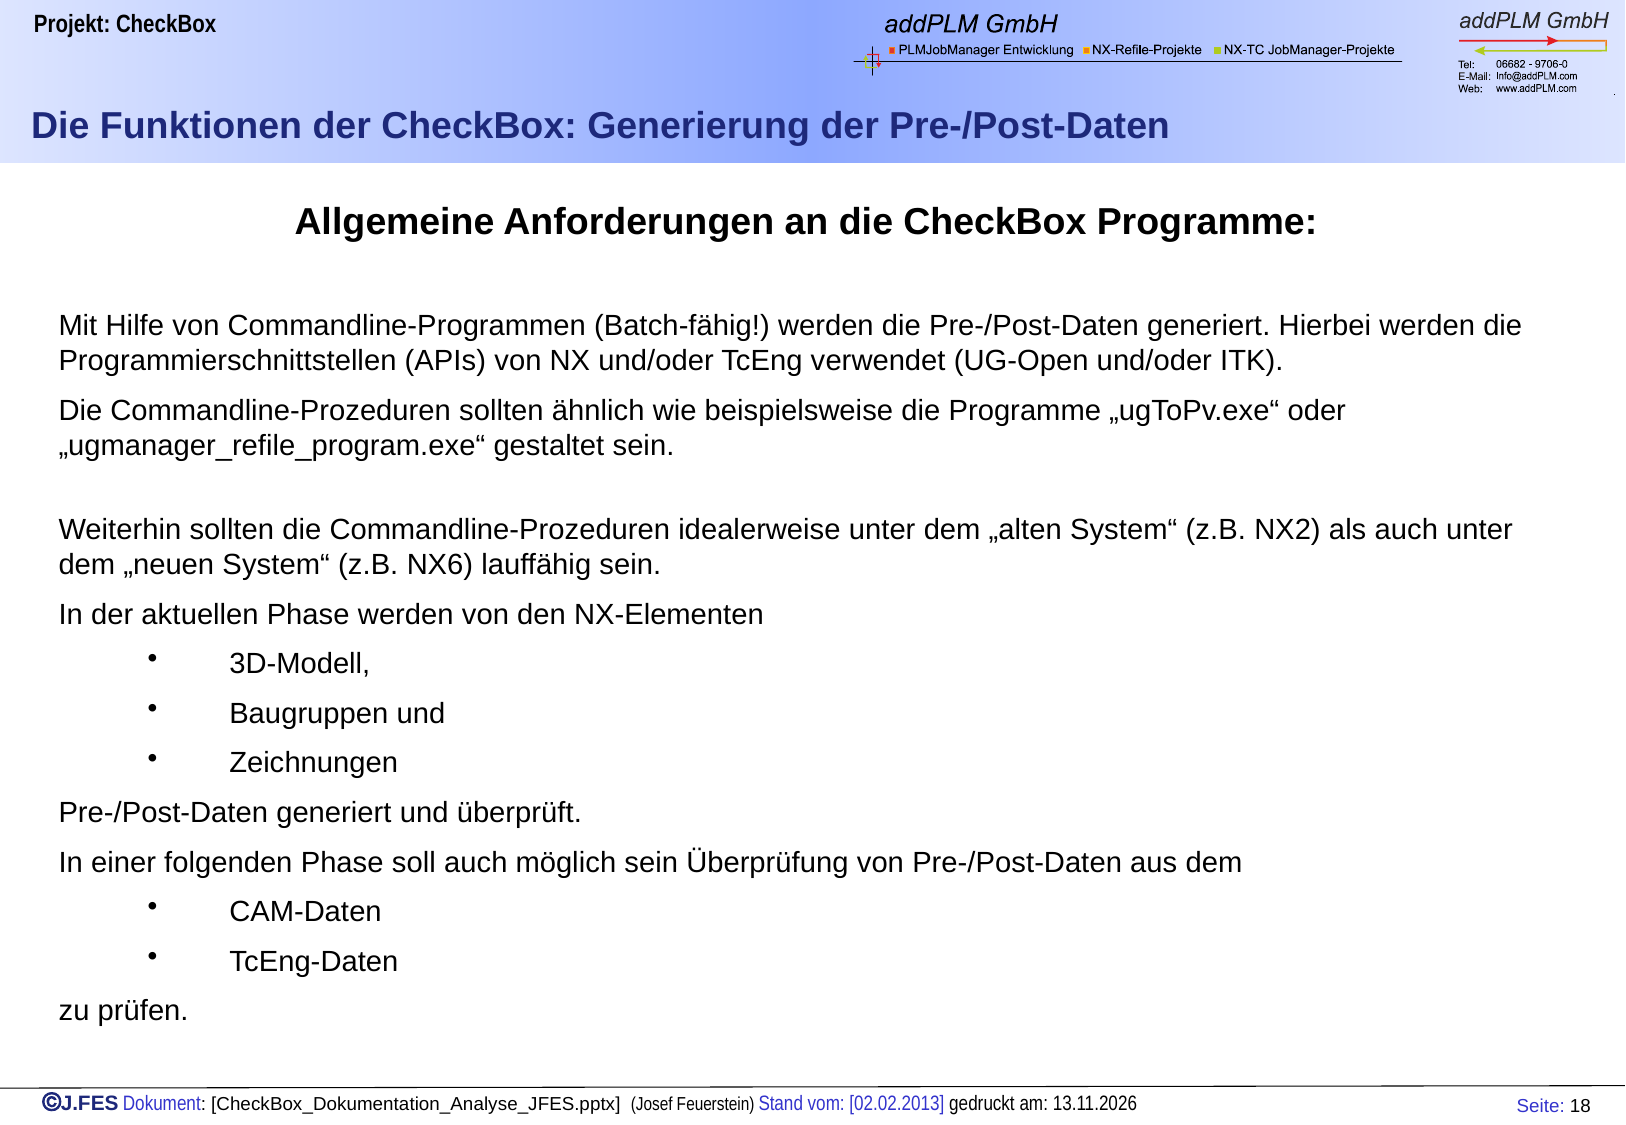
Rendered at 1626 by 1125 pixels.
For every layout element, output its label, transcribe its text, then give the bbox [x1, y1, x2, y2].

text_box Allgemeine Anforderungen an die CheckBox Programme: Mit Hilfe von Commandline-Programmen (Batch-fähig!) werden die Pre-/Post-Daten generiert. Hierbei werden die Programmierschnittstellen (APIs) von NX und/oder TcEng verwendet (UG-Open und/oder ITK). Die Commandline-Prozeduren sollten ähnlich wie beispielsweise die Programme „ugToPv.exe“ oder „ugmanager_refile_program.exe“ gestaltet sein. Weiterhin sollten die Commandline-Prozeduren idealerweise unter dem „alten System“ (z.B. NX2) als auch unter dem „neuen System“ (z.B. NX6) lauffähig sein. In der aktuellen Phase werden von den NX-Elementen 3D-Modell, Baugruppen und Zeichnungen Pre-/Post-Daten generiert und überprüft. In einer folgenden Phase soll auch möglich sein Überprüfung von Pre-/Post-Daten aus dem CAM-Daten TcEng-Daten zu prüfen. [43, 190, 1569, 1034]
title Die Funktionen der CheckBox: Generierung der Pre-/Post-Daten [30, 73, 1600, 147]
